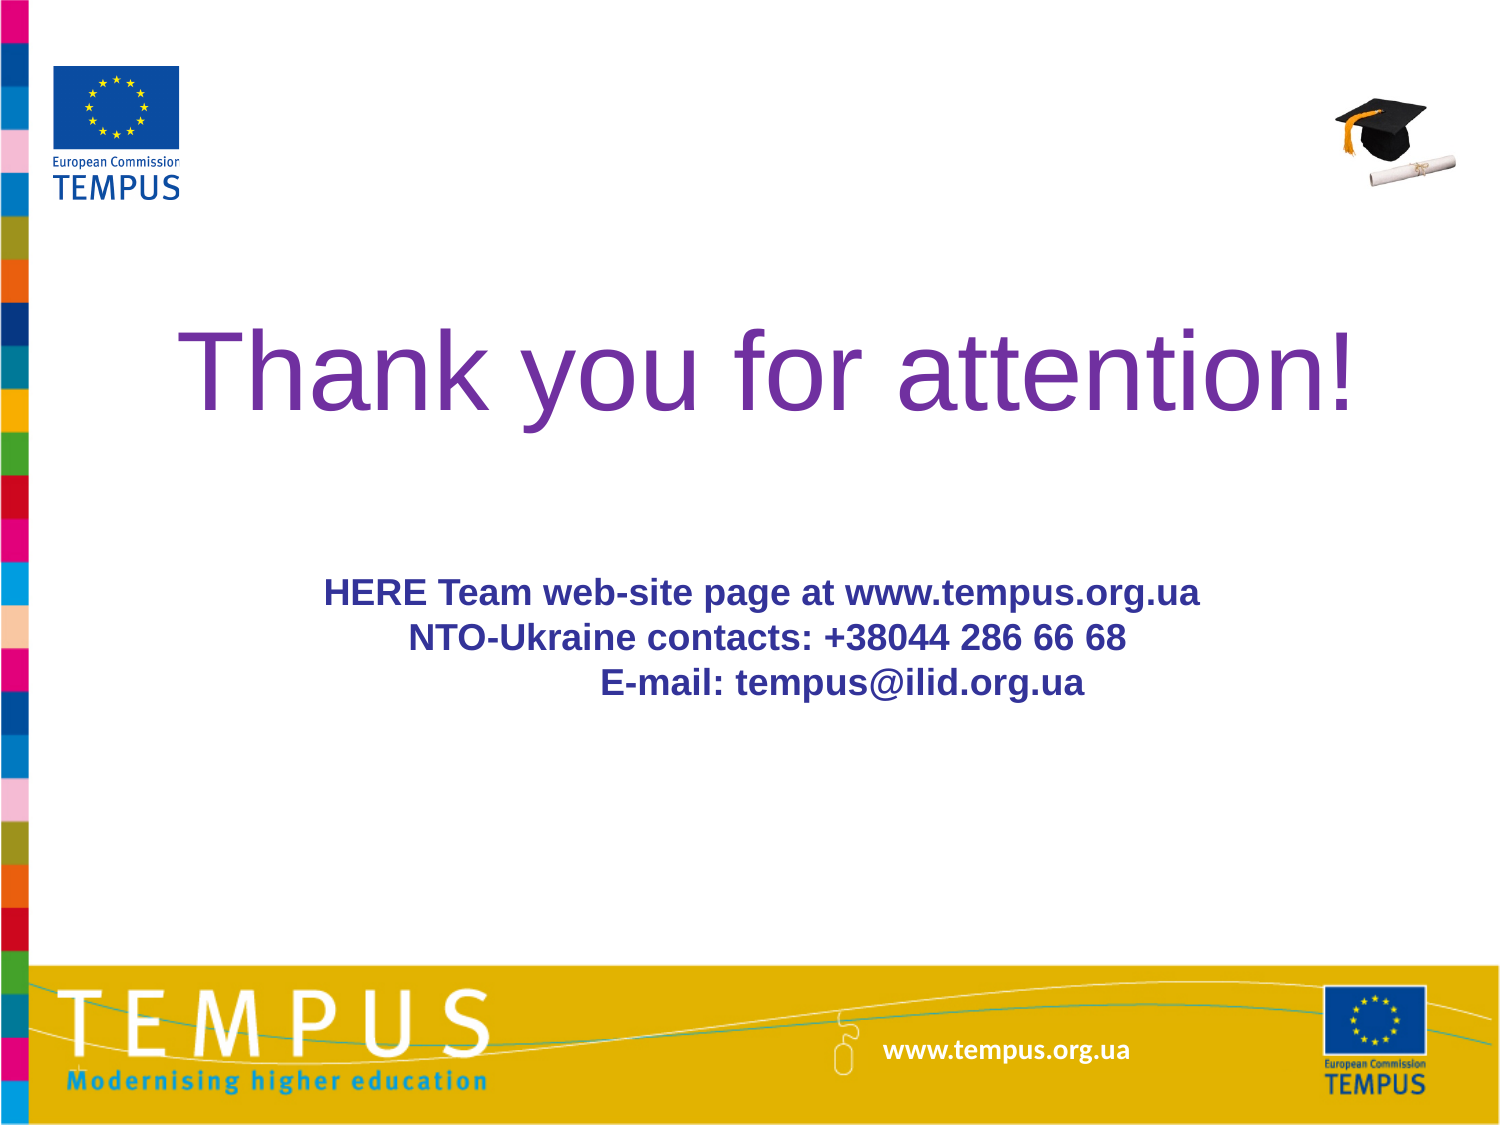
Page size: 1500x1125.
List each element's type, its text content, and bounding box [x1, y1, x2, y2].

text_box Thank you for attention! HERE Team web-site page at www.tempus.org.ua NTO-Ukraine contacts: +38044 286 66 68 E-mail: tempus@ilid.org.ua [135, 290, 1400, 711]
text_box www.tempus.org.ua [868, 1023, 1282, 1073]
picture [0, 0, 1500, 1125]
